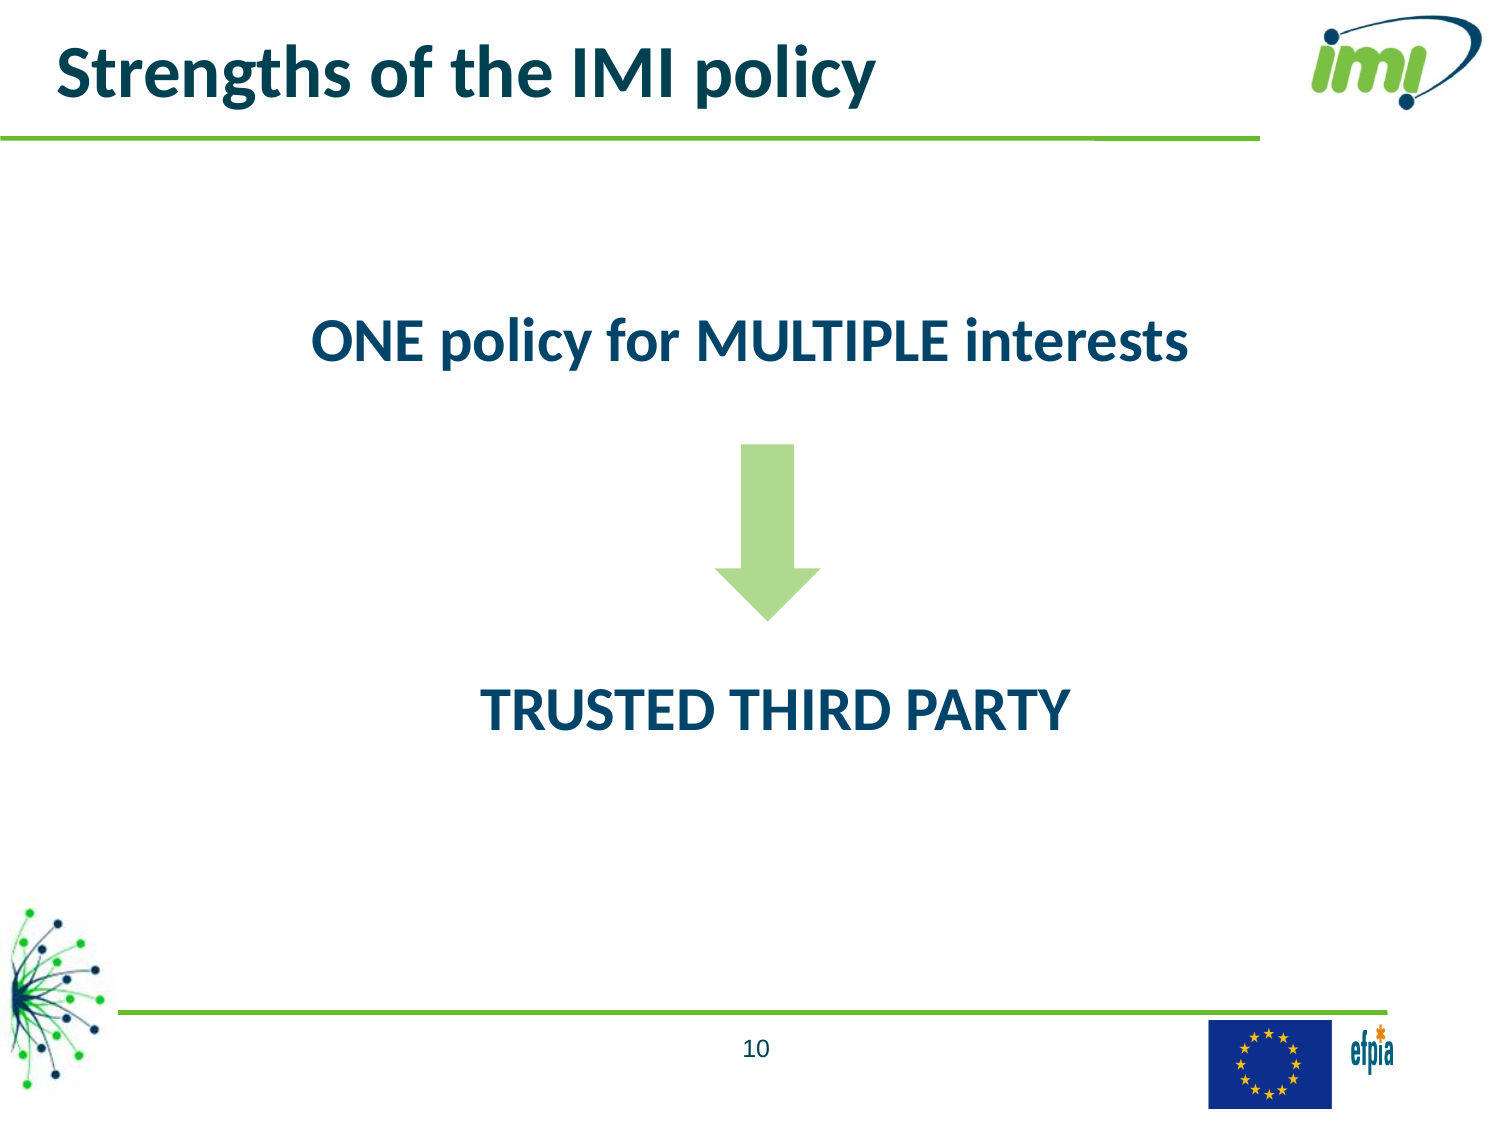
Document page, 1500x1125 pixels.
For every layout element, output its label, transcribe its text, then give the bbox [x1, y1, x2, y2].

footer 10 [362, 1025, 1150, 1100]
picture [1348, 1020, 1479, 1102]
picture [1461, 9, 1486, 118]
text_box Strengths of the IMI policy [41, 9, 1461, 126]
text_box ONE policy for MULTIPLE interests [41, 278, 1461, 395]
text_box TRUSTED THIRD PARTY [66, 647, 1486, 764]
text_box [714, 444, 821, 622]
picture [0, 855, 118, 1099]
